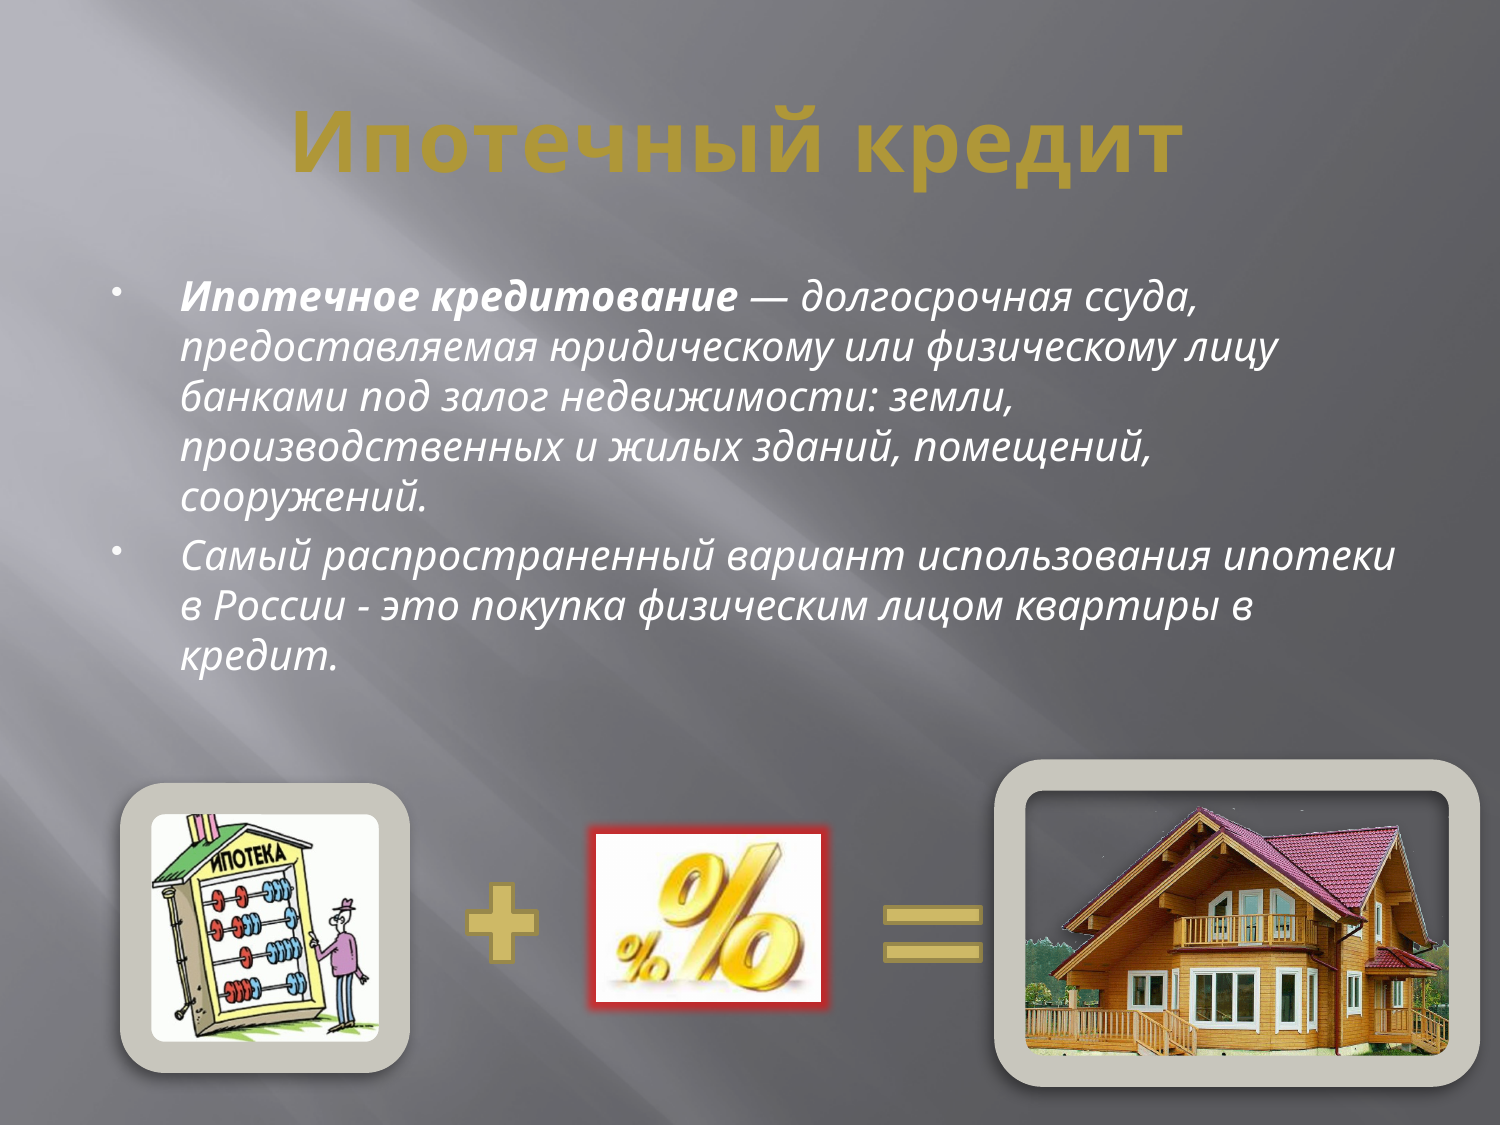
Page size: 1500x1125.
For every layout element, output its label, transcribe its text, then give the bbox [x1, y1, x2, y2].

title Ипотечный кредит [75, 45, 1425, 233]
text_box [883, 942, 979, 963]
text_box [883, 905, 979, 925]
picture [1009, 774, 1465, 1072]
text_box [465, 882, 539, 964]
list Ипотечное кредитование — долгосрочная ссуда, предоставляемая юридическому или физическому лицу банками под залог недвижимости: земли, производственных и жилых зданий, помещений, сооружений. Самый распространенный вариант использования ипотеки в России - это покупка физическим лицом квартиры в кредит. [75, 262, 1425, 1035]
picture [596, 833, 822, 1002]
picture [135, 798, 395, 1058]
